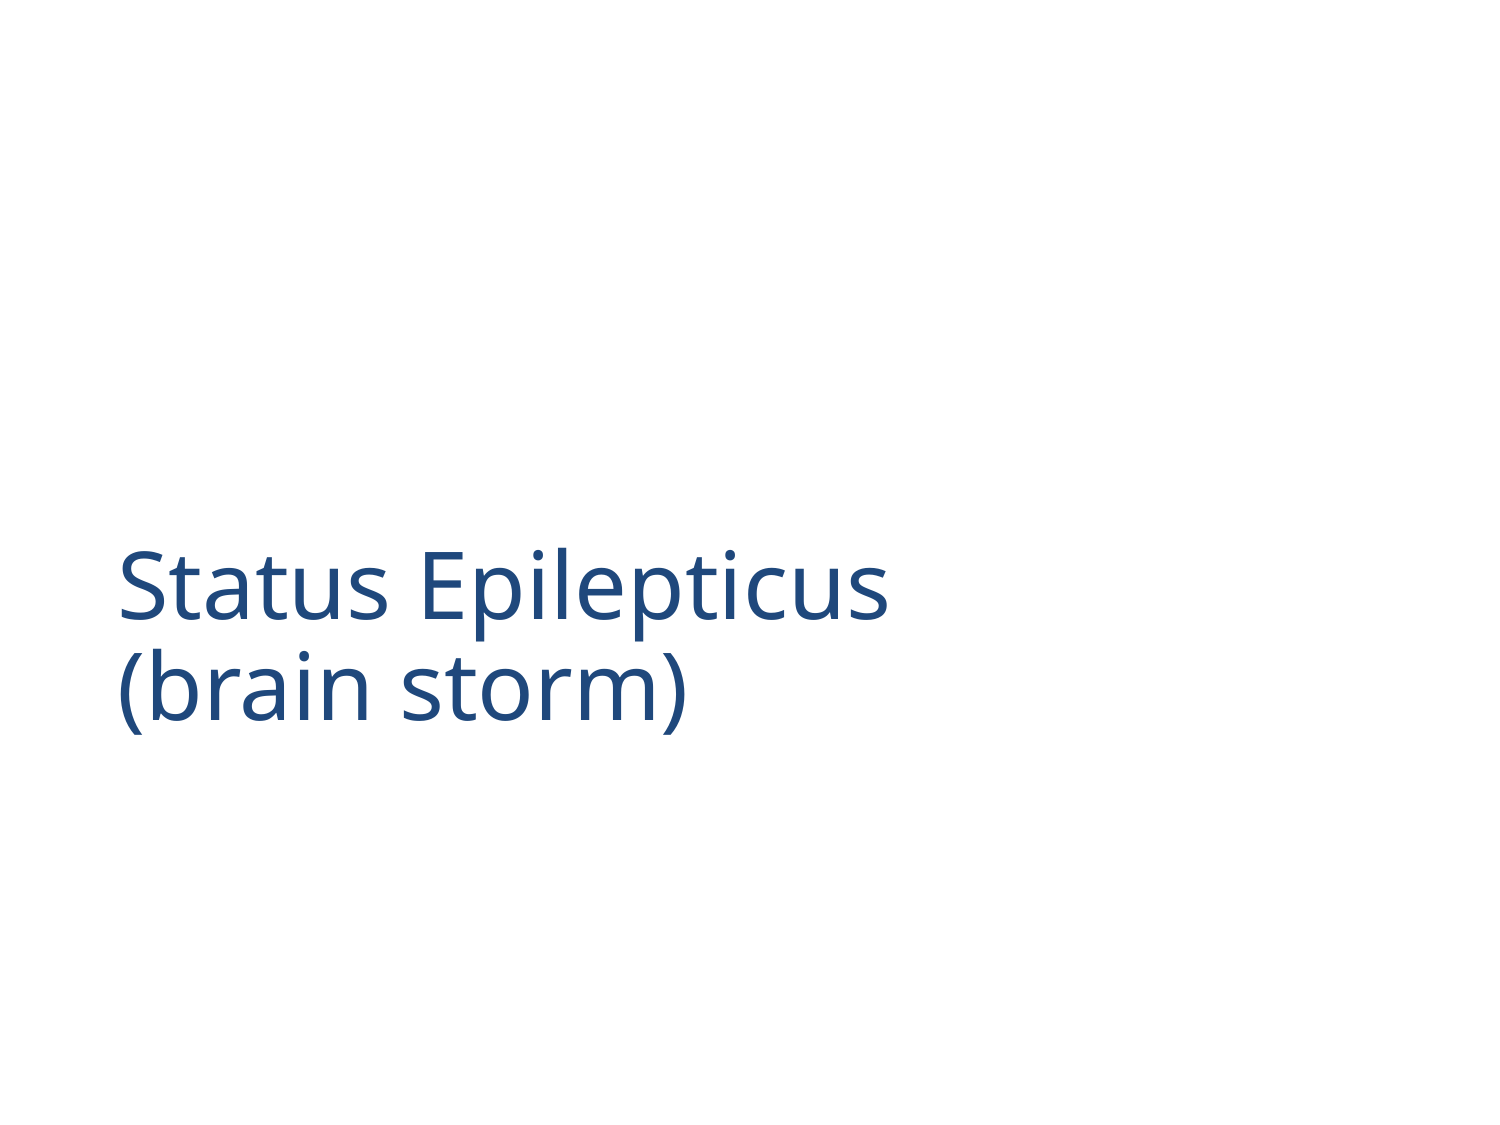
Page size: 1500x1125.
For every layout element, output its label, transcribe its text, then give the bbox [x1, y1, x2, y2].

title Status Epilepticus (brain storm) [102, 280, 1397, 749]
